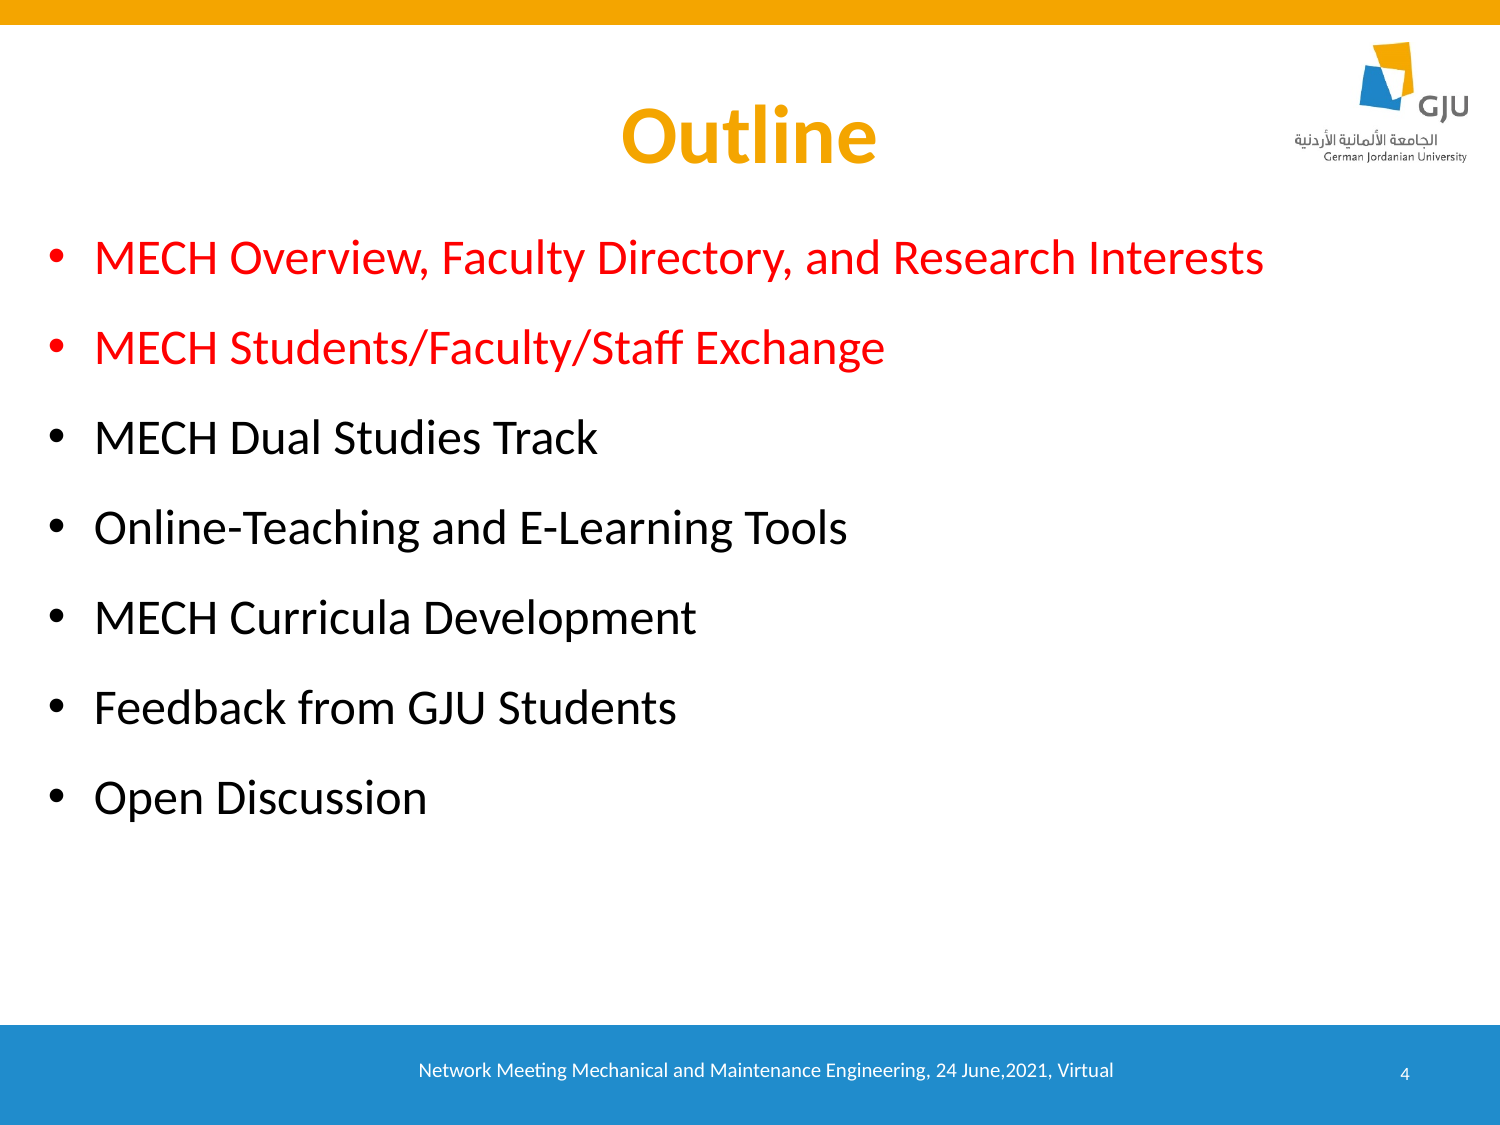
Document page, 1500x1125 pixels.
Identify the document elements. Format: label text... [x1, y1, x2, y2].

picture [0, 0, 1500, 25]
picture [1295, 42, 1468, 163]
text_box MECH Overview, Faculty Directory, and Research Interests MECH Students/Faculty/Staff Exchange MECH Dual Studies Track Online-Teaching and E-Learning Tools MECH Curricula Development Feedback from GJU Students Open Discussion [33, 187, 1473, 923]
footer Network Meeting Mechanical and Maintenance Engineering, 24 June,2021, Virtual [320, 1051, 1213, 1112]
title Outline [75, 45, 1425, 233]
slide_number 4 [1258, 1042, 1425, 1103]
